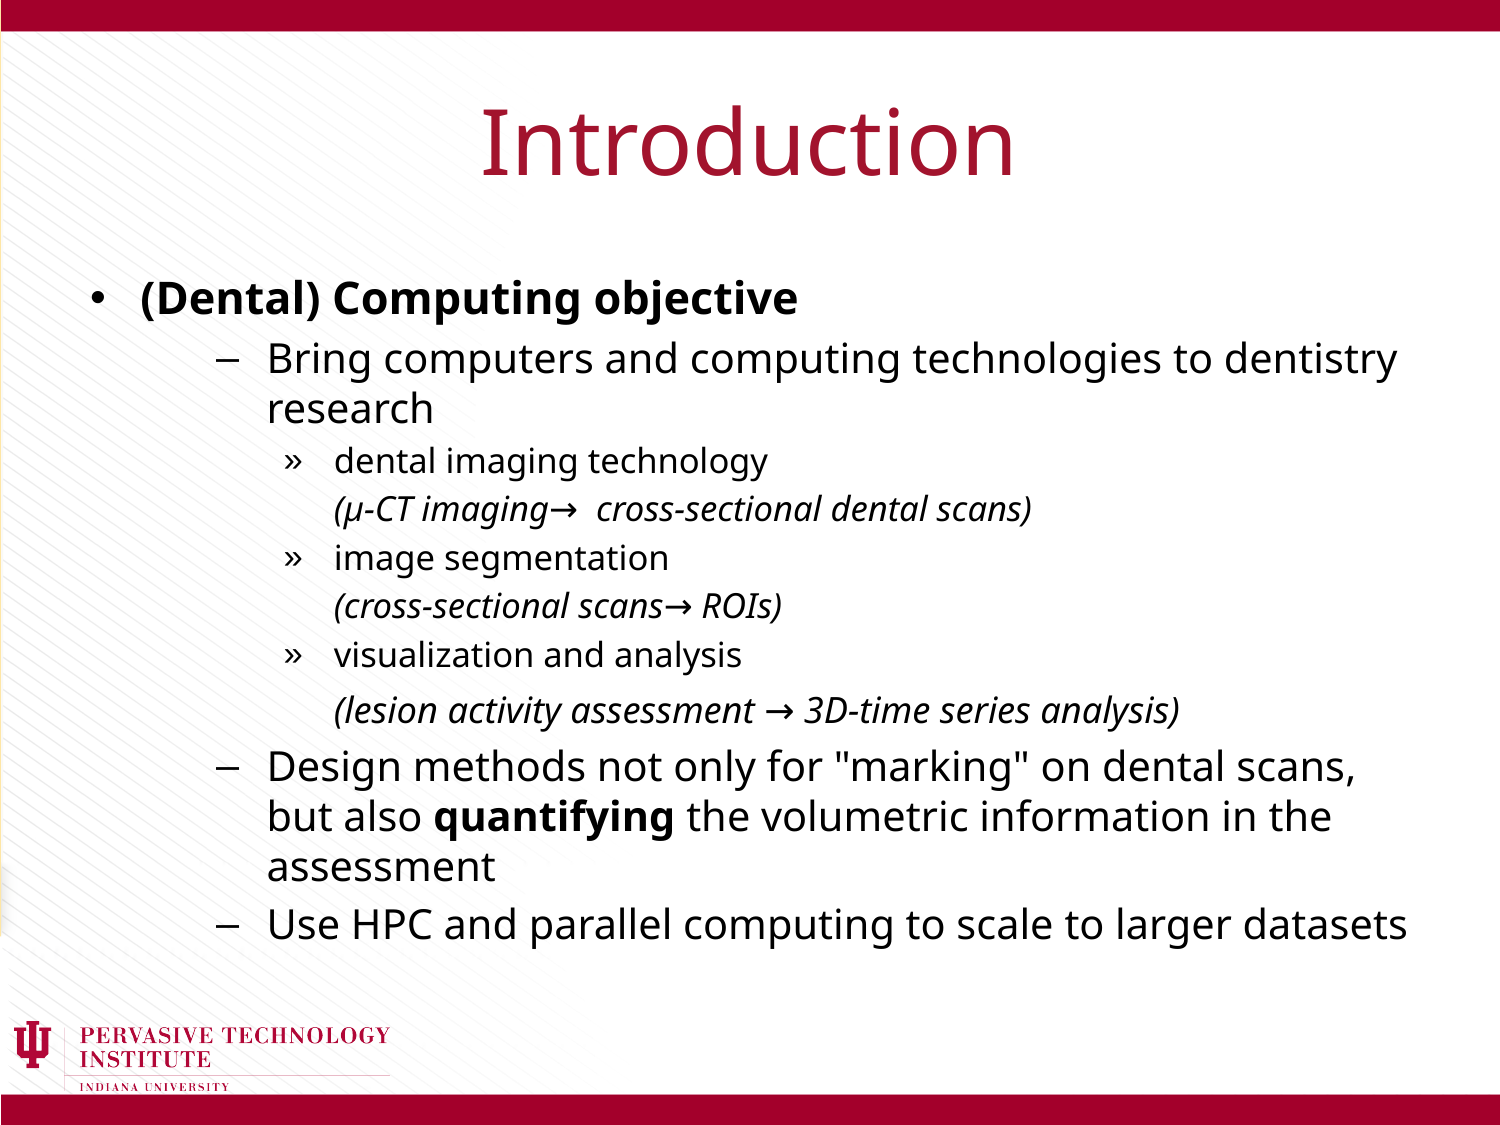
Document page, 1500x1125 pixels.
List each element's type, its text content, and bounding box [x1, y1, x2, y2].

title Introduction [75, 45, 1425, 233]
picture [0, 0, 1500, 1125]
list (Dental) Computing objective Bring computers and computing technologies to dentistry research dental imaging technology (µ-CT imaging→ cross-sectional dental scans) image segmentation (cross-sectional scans→ ROIs) visualization and analysis (lesion activity assessment → 3D-time series analysis) Design methods not only for "marking" on dental scans, but also quantifying the volumetric information in the assessment Use HPC and parallel computing to scale to larger datasets [75, 262, 1425, 1005]
